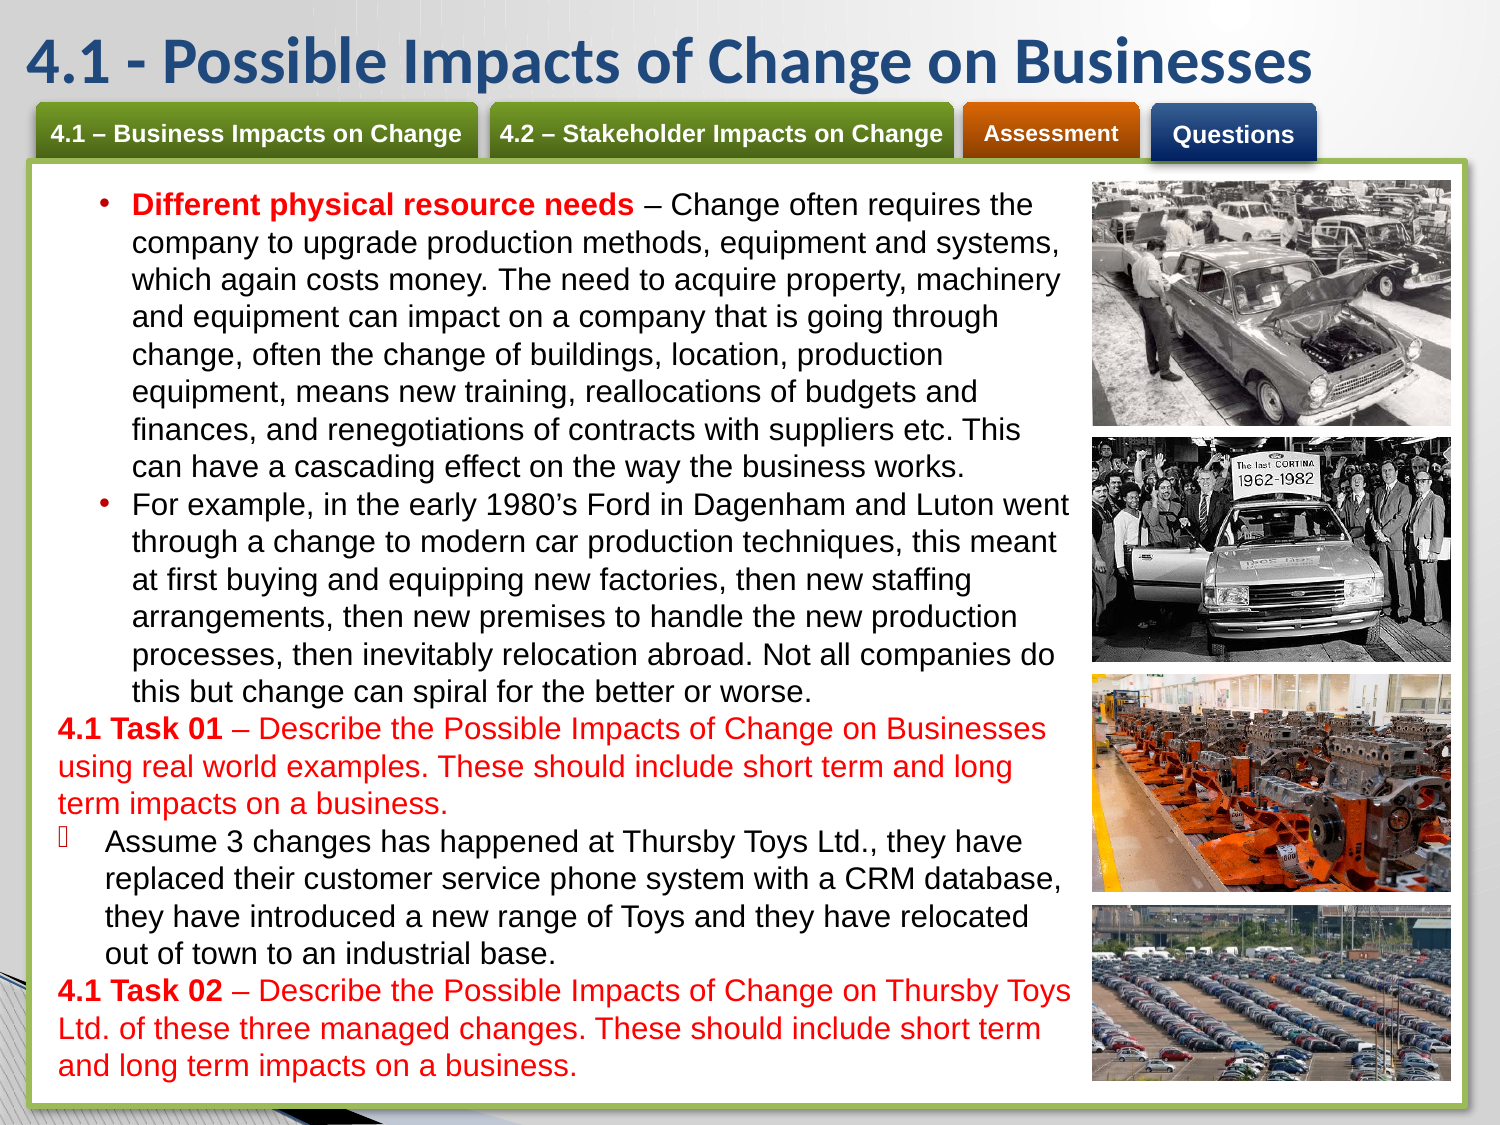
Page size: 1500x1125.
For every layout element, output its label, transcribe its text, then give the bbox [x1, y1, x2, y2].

picture [1092, 905, 1451, 1081]
picture [281, 1114, 303, 1125]
picture [1092, 674, 1451, 892]
title 4.1 - Possible Impacts of Change on Businesses [11, 11, 1465, 102]
text_box Different physical resource needs – Change often requires the company to upgrade production methods, equipment and systems, which again costs money. The need to acquire property, machinery and equipment can impact on a company that is going through change, often the change of buildings, location, production equipment, means new training, reallocations of budgets and finances, and renegotiations of contracts with suppliers etc. This can have a cascading effect on the way the business works. For example, in the early 1980’s Ford in Dagenham and Luton went through a change to modern car production techniques, this meant at first buying and equipping new factories, then new staffing arrangements, then new premises to handle the new production processes, then inevitably relocation abroad. Not all companies do this but change can spiral for the better or worse. 4.1 Task 01 – Describe the Possible Impacts of Change on Businesses using real world examples. These should include short term and long term impacts on a business. Assume 3 changes has happened at Thursby Toys Ltd., they have replaced their customer service phone system with a CRM database, they have introduced a new range of Toys and they have relocated out of town to an industrial base. 4.1 Task 02 – Describe the Possible Impacts of Change on Thursby Toys Ltd. of these three managed changes. These should include short term and long term impacts on a business. [43, 176, 1093, 1091]
picture [1092, 179, 1451, 426]
picture [1092, 437, 1451, 663]
